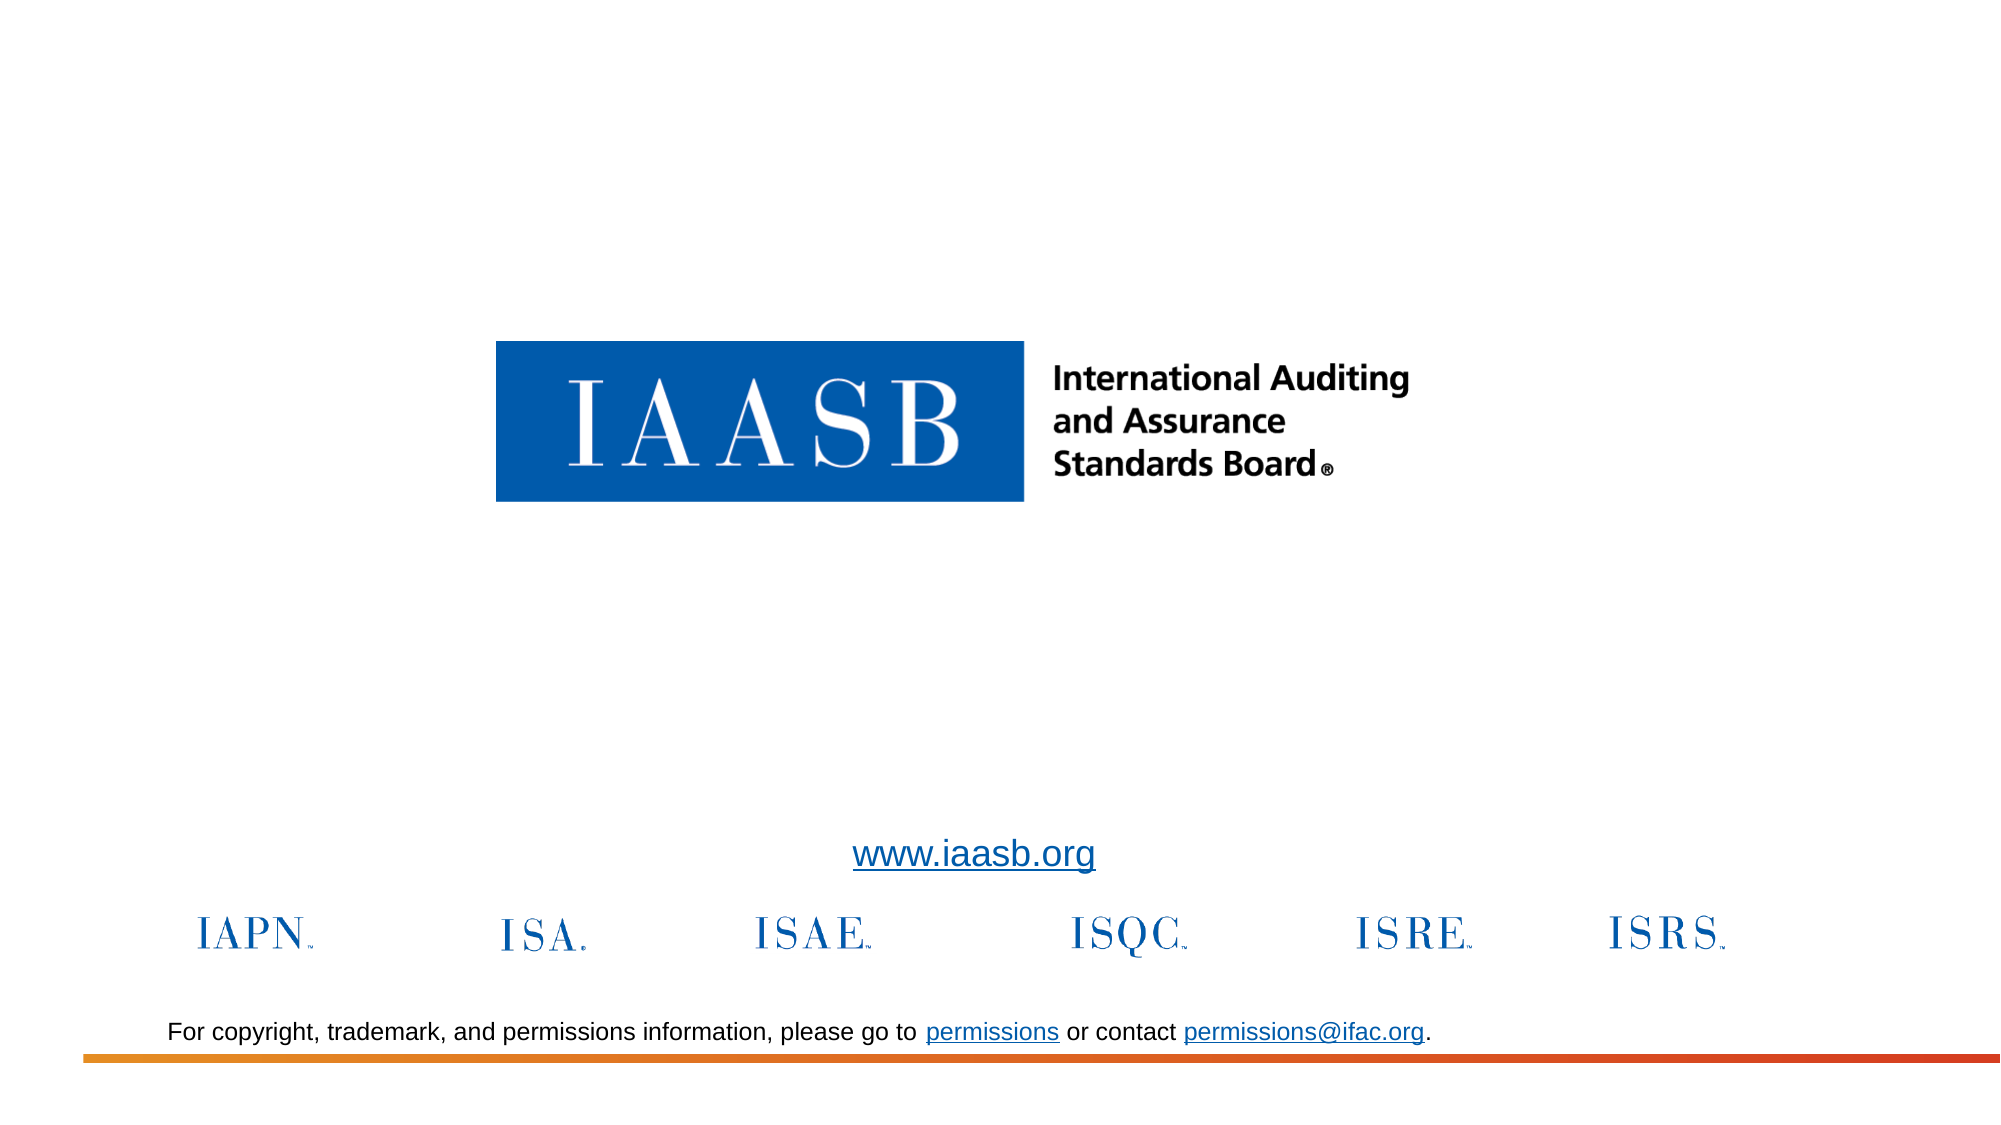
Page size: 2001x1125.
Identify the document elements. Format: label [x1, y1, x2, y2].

picture [750, 911, 877, 954]
picture [496, 913, 592, 956]
picture [496, 341, 1457, 502]
picture [1066, 911, 1193, 963]
picture [1604, 910, 1731, 954]
picture [1351, 911, 1478, 954]
picture [192, 911, 319, 954]
